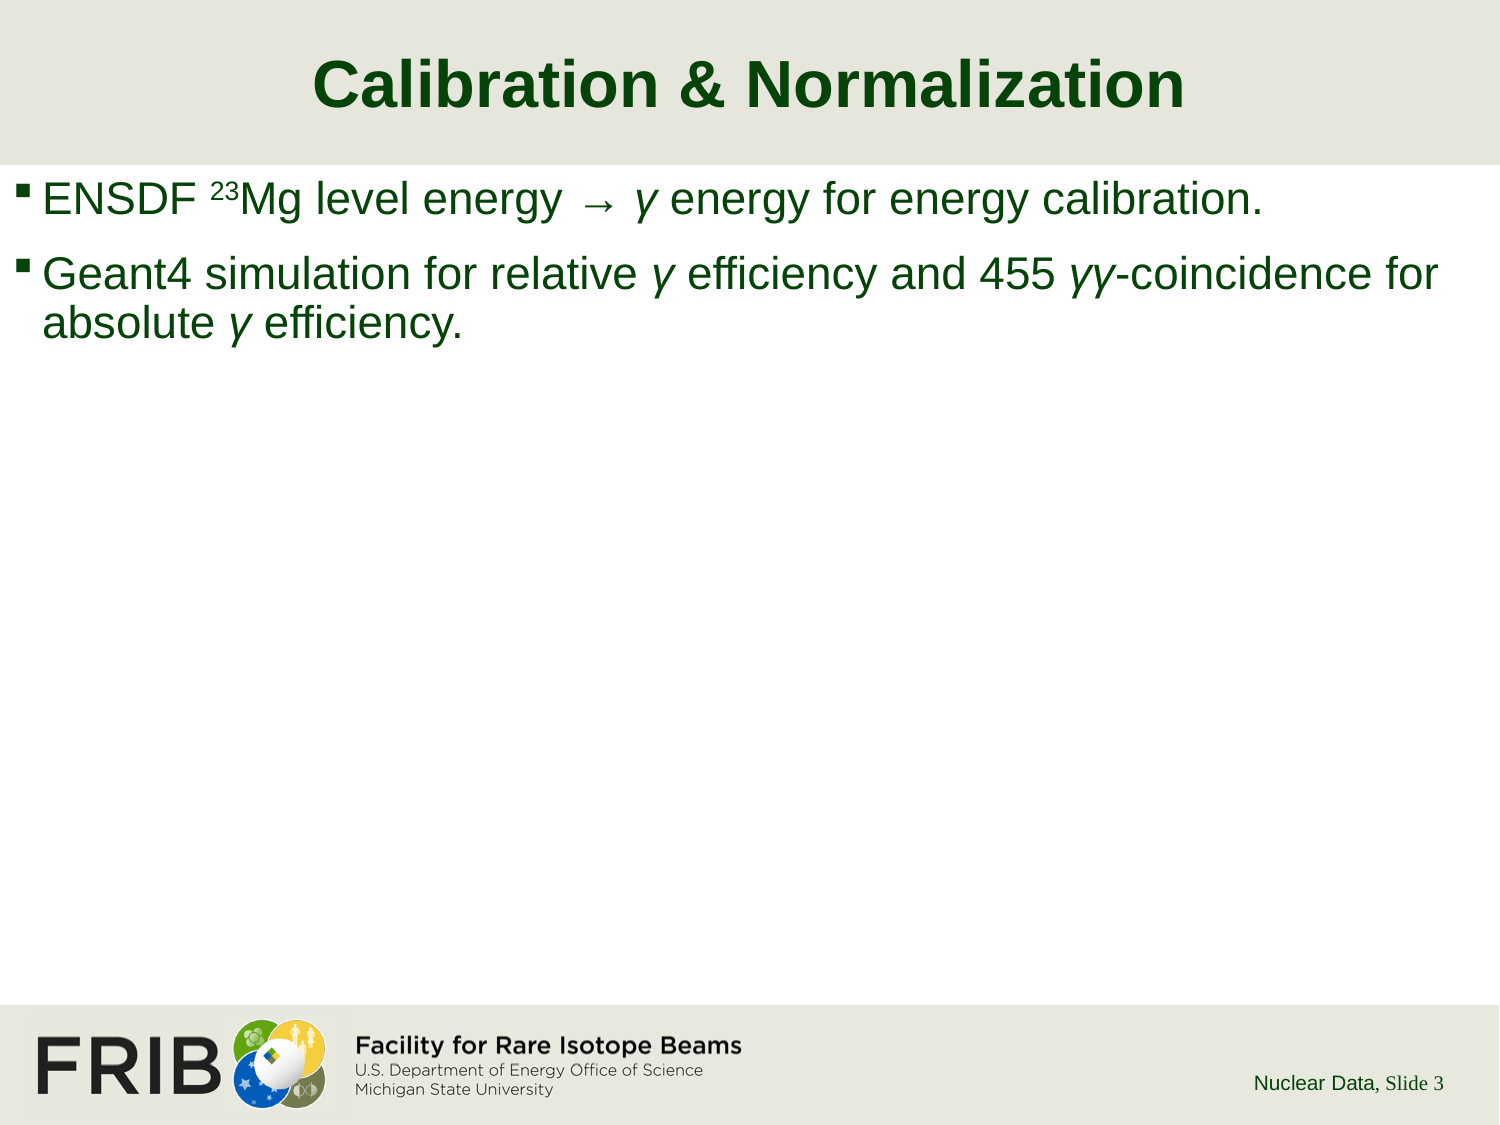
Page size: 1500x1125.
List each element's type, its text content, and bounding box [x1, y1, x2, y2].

footer Nuclear Data [679, 1042, 1374, 1103]
picture [0, 1005, 1499, 1125]
slide_number , Slide 3 [1374, 1042, 1500, 1103]
title Calibration & Normalization [11, 46, 1489, 128]
picture [0, 0, 1500, 165]
list ENSDF 23Mg level energy → γ energy for energy calibration. Geant4 simulation for relative γ efficiency and 455 γγ-coincidence for absolute γ efficiency. [12, 174, 1488, 1000]
